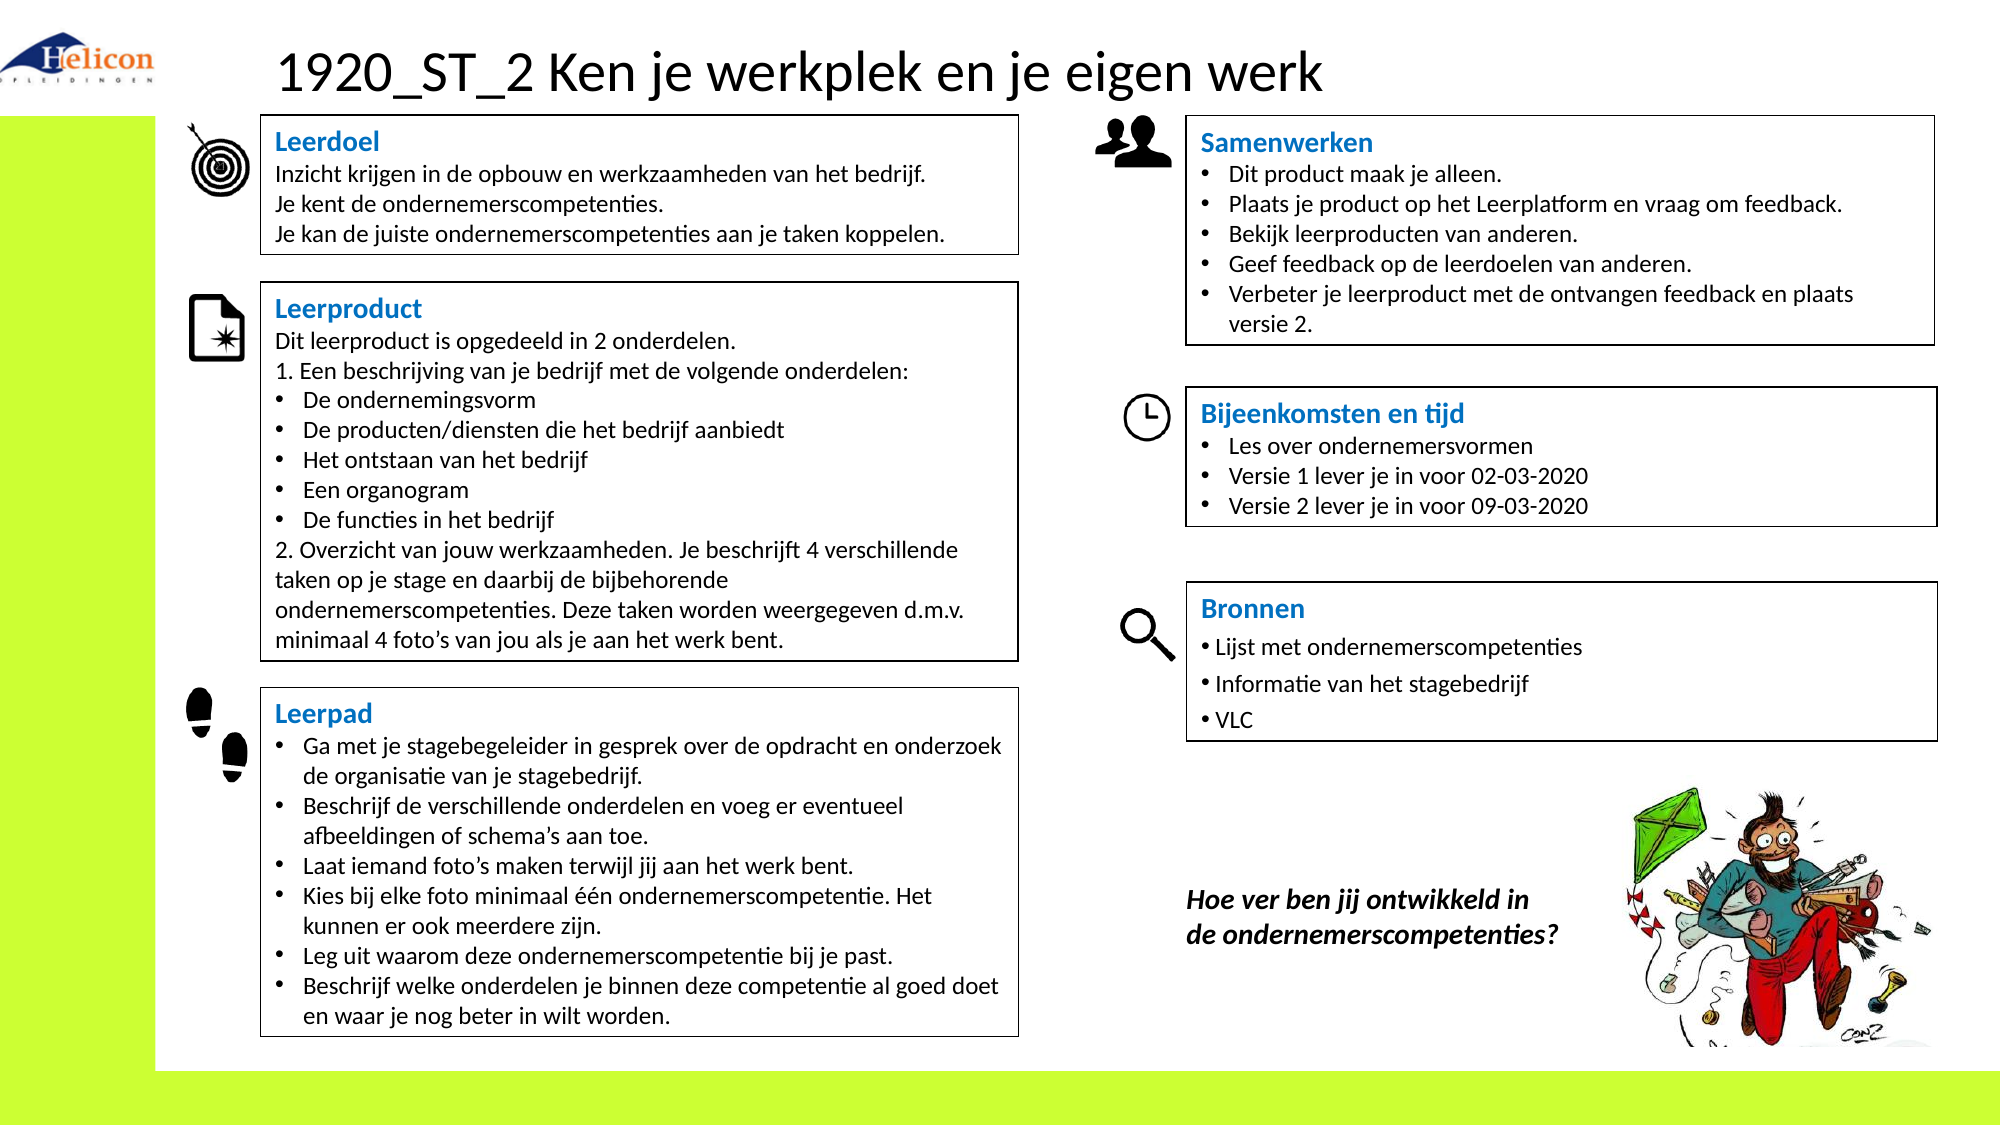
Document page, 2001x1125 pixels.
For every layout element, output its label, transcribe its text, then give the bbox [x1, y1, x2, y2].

text_box [0, 1071, 2000, 1125]
text_box Samenwerken Dit product maak je alleen. Plaats je product op het Leerplatform en vraag om feedback. Bekijk leerproducten van anderen. Geef feedback op de leerdoelen van anderen. Verbeter je leerproduct met de ontvangen feedback en plaats versie 2. [1186, 115, 1935, 345]
text_box Leerproduct Dit leerproduct is opgedeeld in 2 onderdelen. 1. Een beschrijving van je bedrijf met de volgende onderdelen: De ondernemingsvorm De producten/diensten die het bedrijf aanbiedt Het ontstaan van het bedrijf Een organogram De functies in het bedrijf 2. Overzicht van jouw werkzaamheden. Je beschrijft 4 verschillende taken op je stage en daarbij de bijbehorende ondernemerscompetenties. Deze taken worden weergegeven d.m.v. minimaal 4 foto’s van jou als je aan het werk bent. [260, 281, 1018, 661]
picture [1120, 608, 1176, 662]
text_box Bronnen Lijst met ondernemerscompetenties Informatie van het stagebedrijf VLC [1186, 581, 1938, 741]
picture [1120, 391, 1172, 442]
text_box Bijeenkomsten en tijd Les over ondernemersvormen Versie 1 lever je in voor 02-03-2020 Versie 2 lever je in voor 09-03-2020 [1186, 387, 1938, 527]
picture [1607, 775, 1938, 1047]
picture [189, 294, 245, 362]
text_box Leerdoel Inzicht krijgen in de opbouw en werkzaamheden van het bedrijf. Je kent de ondernemerscompetenties. Je kan de juiste ondernemerscompetenties aan je taken koppelen. [260, 114, 1019, 255]
text_box Leerpad Ga met je stagebegeleider in gesprek over de opdracht en onderzoek de organisatie van je stagebedrijf. Beschrijf de verschillende onderdelen en voeg er eventueel afbeeldingen of schema’s aan toe. Laat iemand foto’s maken terwijl jij aan het werk bent. Kies bij elke foto minimaal één ondernemerscompetentie. Het kunnen er ook meerdere zijn. Leg uit waarom deze ondernemerscompetentie bij je past. Beschrijf welke onderdelen je binnen deze competentie al goed doet en waar je nog beter in wilt worden. [260, 687, 1019, 1037]
picture [183, 115, 251, 209]
text_box [0, 116, 156, 1071]
text_box Hoe ver ben jij ontwikkeld in de ondernemerscompetenties? [1171, 873, 1576, 958]
picture [0, 0, 157, 116]
text_box 1920_ST_2 Ken je werkplek en je eigen werk [260, 25, 1578, 111]
picture [1095, 115, 1172, 168]
picture [186, 687, 248, 783]
